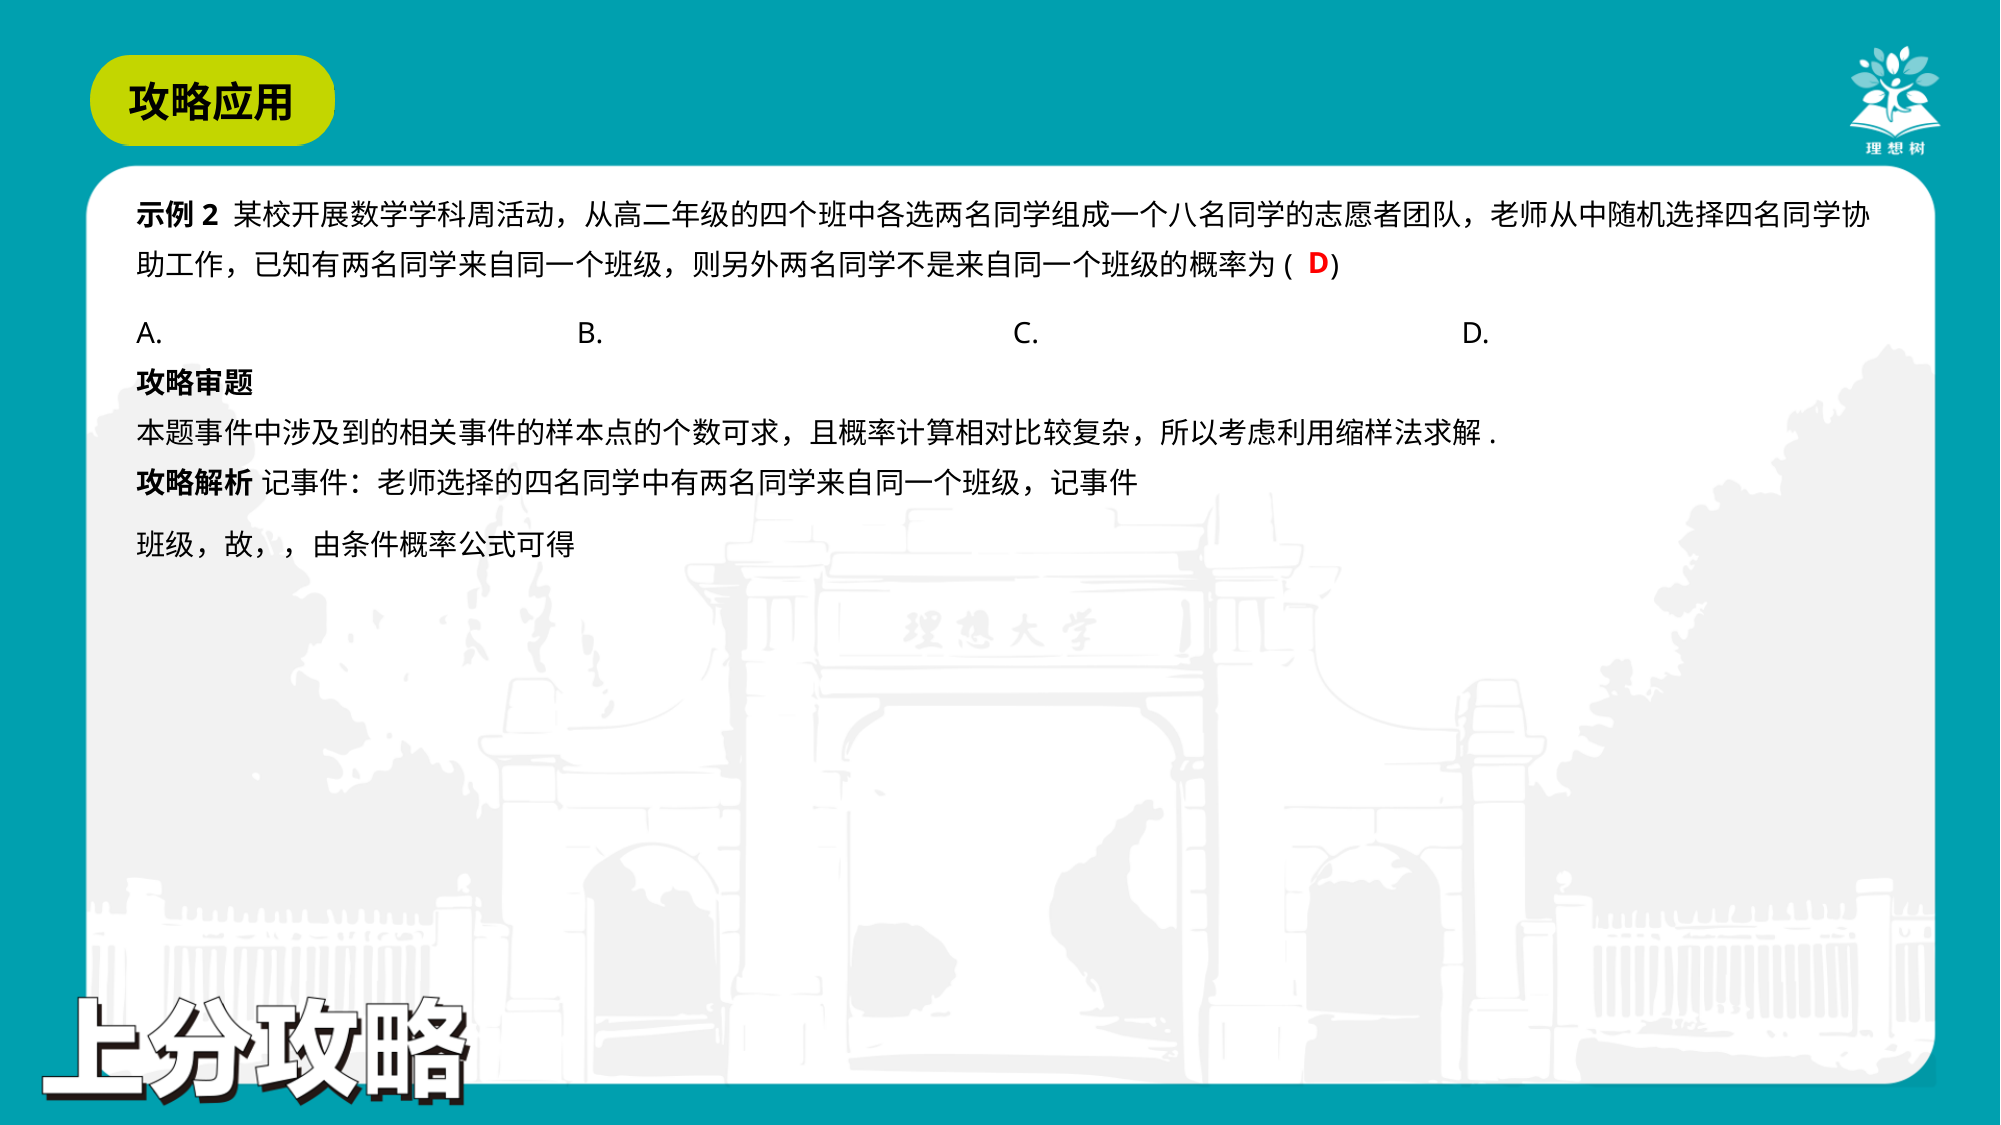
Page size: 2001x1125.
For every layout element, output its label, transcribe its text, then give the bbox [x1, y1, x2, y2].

text_box D [1300, 229, 1337, 274]
text_box 攻略审题 本题事件中涉及到的相关事件的样本点的个数可求，且概率计算相对比较复杂，所以考虑利用缩样法求解. [136, 345, 1865, 445]
picture [0, 0, 2000, 1125]
text_box 示例2 某校开展数学学科周活动，从高二年级的四个班中各选两名同学组成一个八名同学的志愿者团队，老师从中随机选择四名同学协 助工作，已知有两名同学来自同一个班级，则另外两名同学不是来自同一个班级的概率为( ) [136, 177, 1865, 276]
